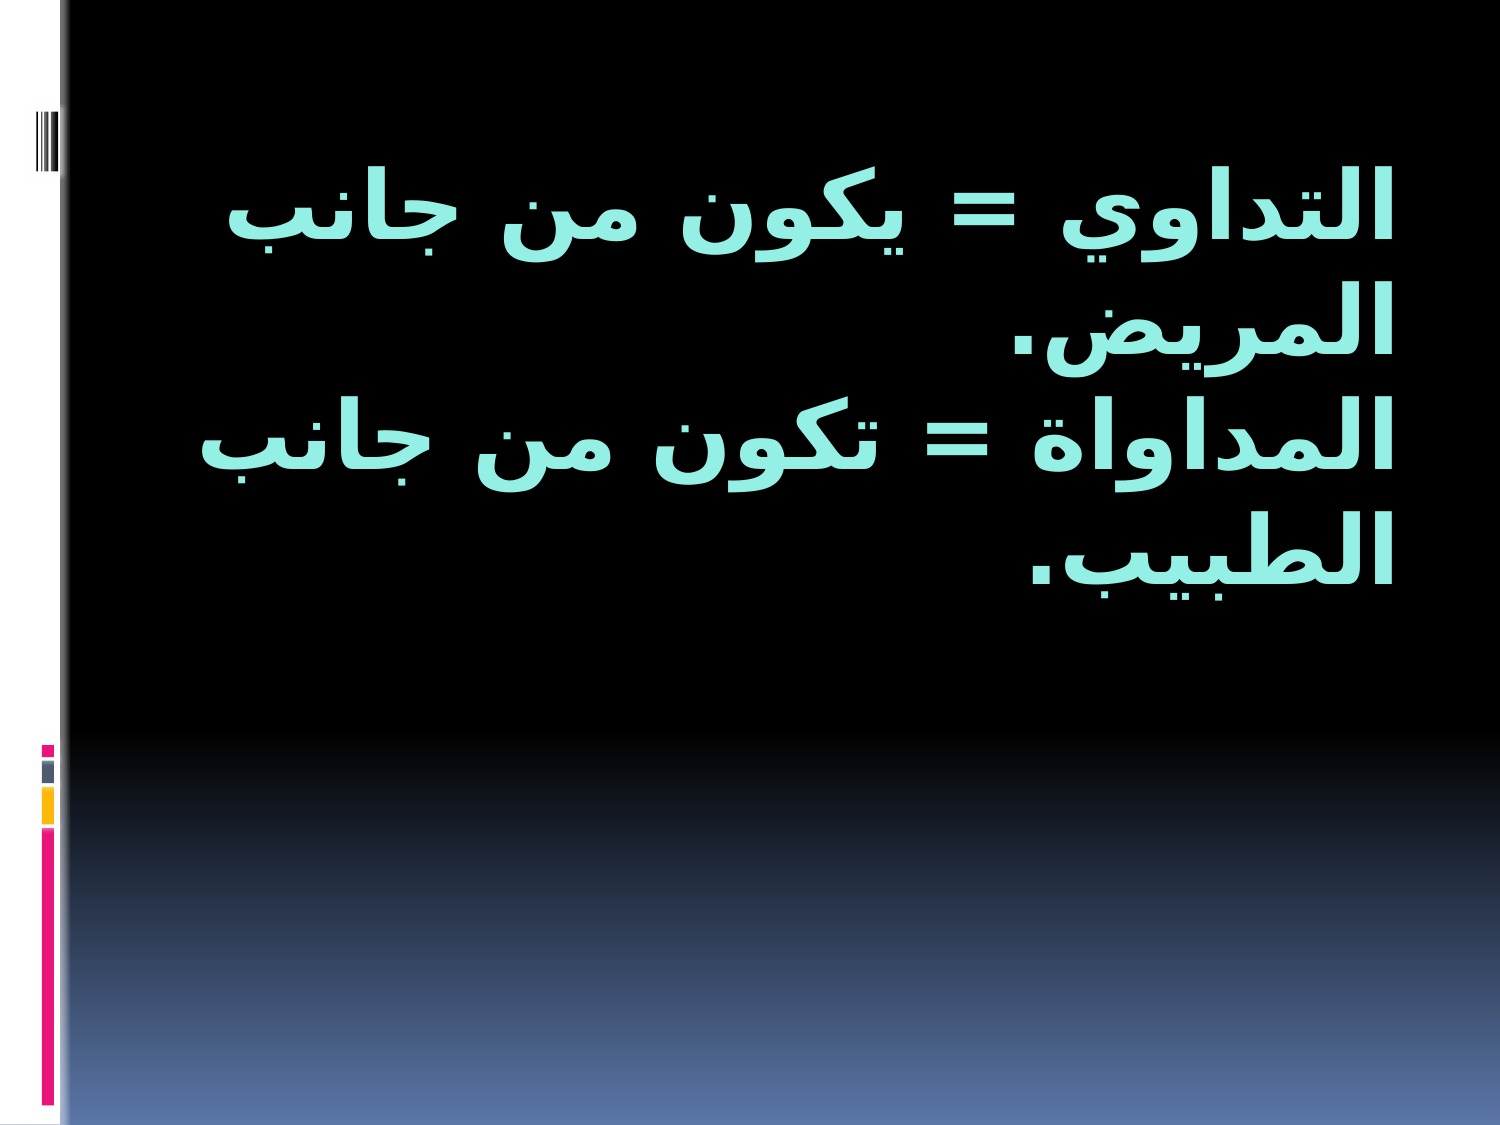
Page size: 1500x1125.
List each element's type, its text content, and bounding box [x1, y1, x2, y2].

subtitle التداوي = يكون من جانب المريض. المداواة = تكون من جانب الطبيب. [140, 128, 1416, 961]
